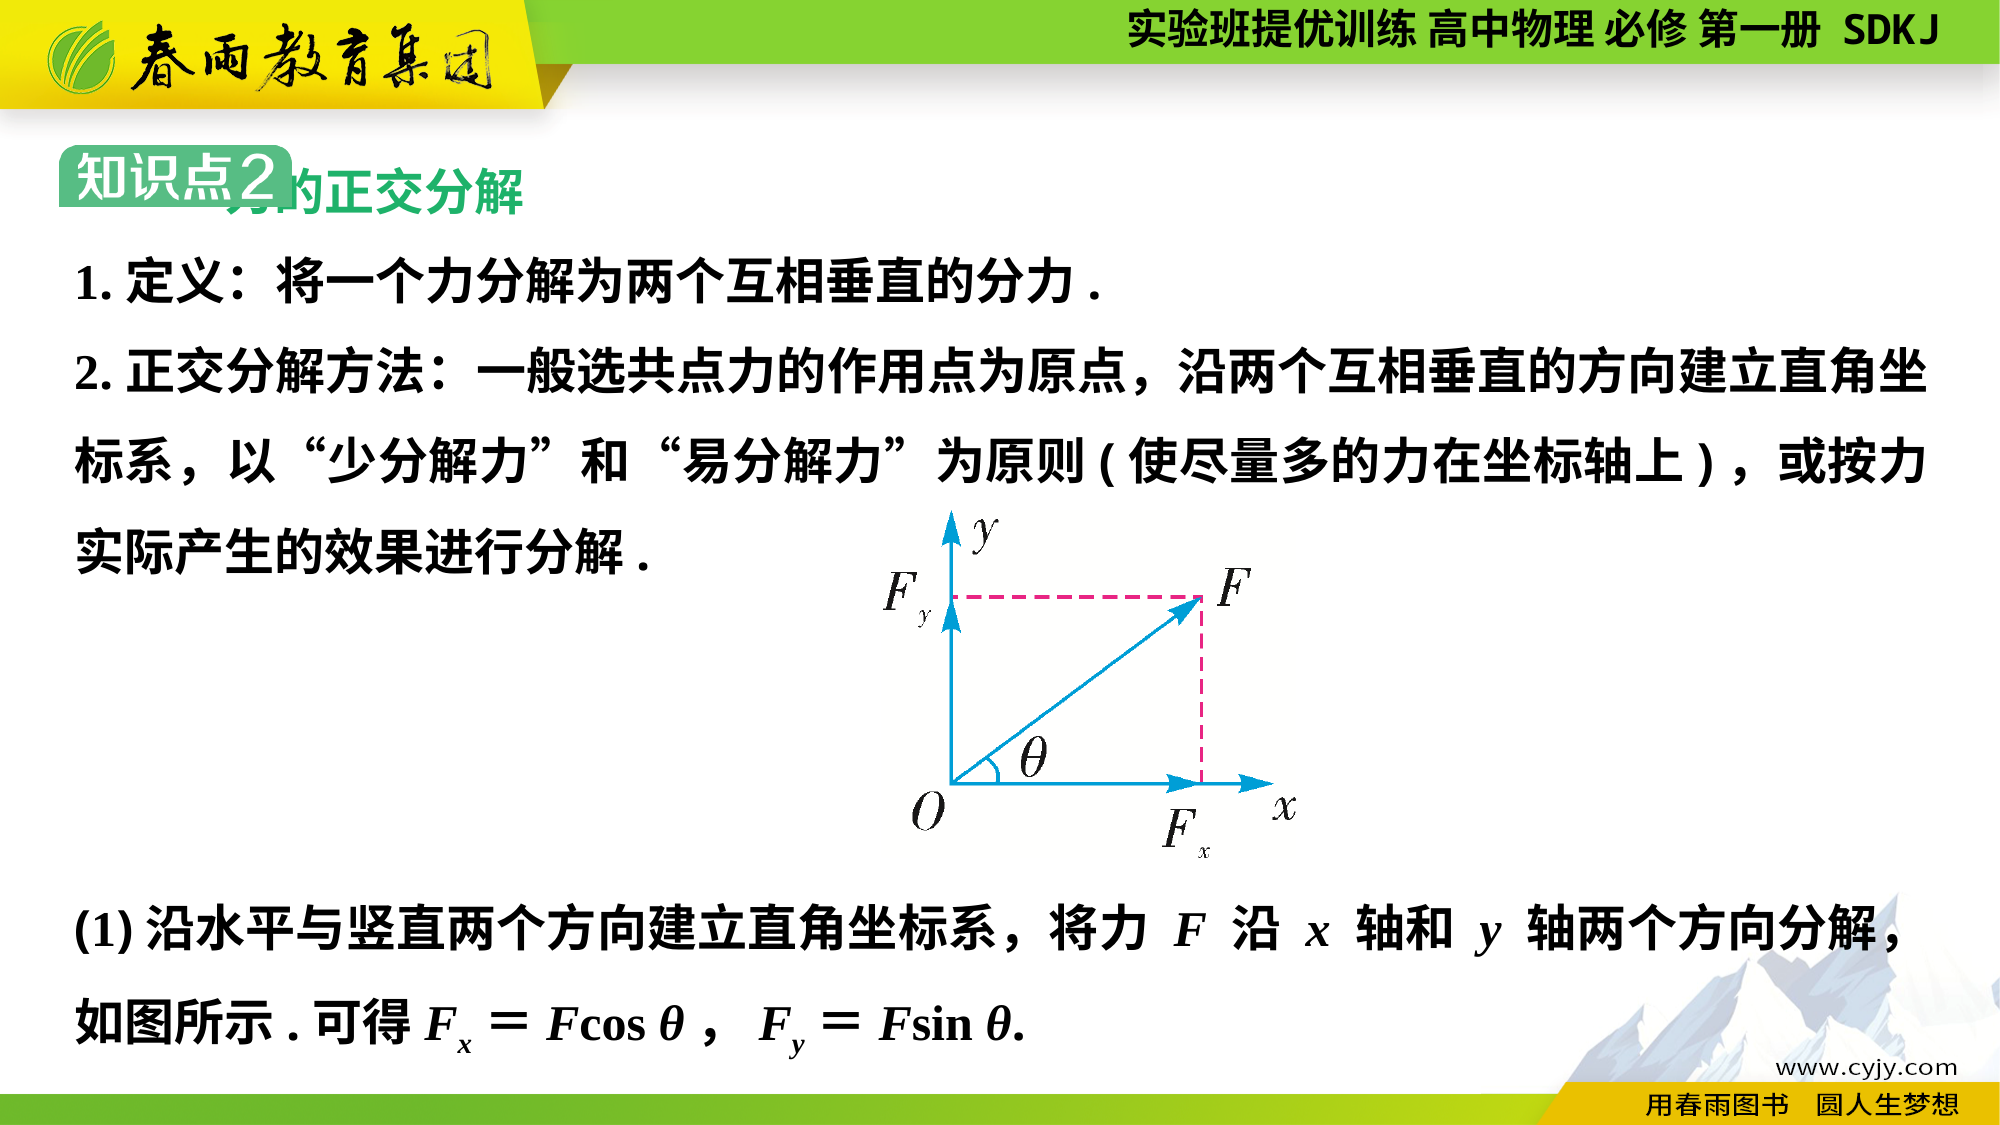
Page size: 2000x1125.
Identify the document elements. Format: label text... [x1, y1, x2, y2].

list 力的正交分解 1.定义：将一个力分解为两个互相垂直的分力. 2.正交分解方法：一般选共点力的作用点为原点，沿两个互相垂直的方向建立直角坐标系，以“少分解力”和“易分解力”为原则(使尽量多的力在坐标轴上)，或按力实际产生的效果进行分解. (1)沿水平与竖直两个方向建立直角坐标系，将力 F 沿 x 轴和 y 轴两个方向分解，如图所示.可得Fx＝Fcos θ，Fy＝Fsin θ. [59, 122, 1944, 1064]
picture [0, 0, 2000, 1125]
